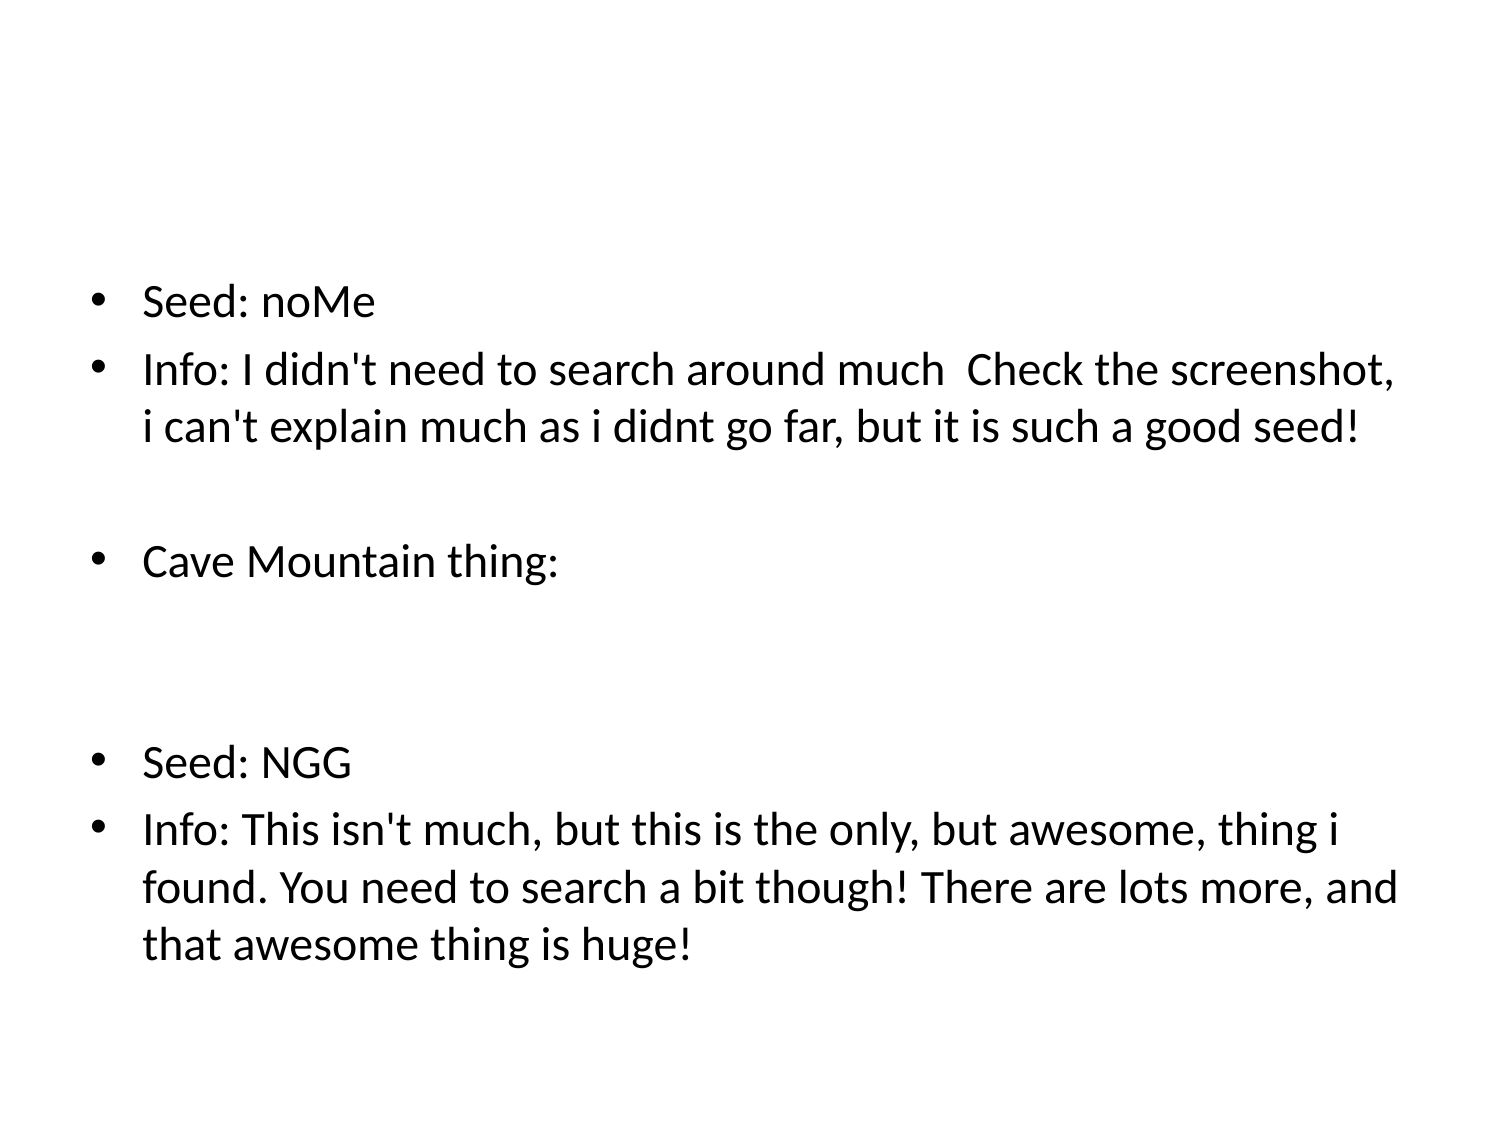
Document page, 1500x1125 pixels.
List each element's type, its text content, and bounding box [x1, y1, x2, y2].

list Seed: noMe Info: I didn't need to search around much Check the screenshot, i can't explain much as i didnt go far, but it is such a good seed! Cave Mountain thing: Seed: NGG Info: This isn't much, but this is the only, but awesome, thing i found. You need to search a bit though! There are lots more, and that awesome thing is huge! [75, 262, 1425, 1005]
